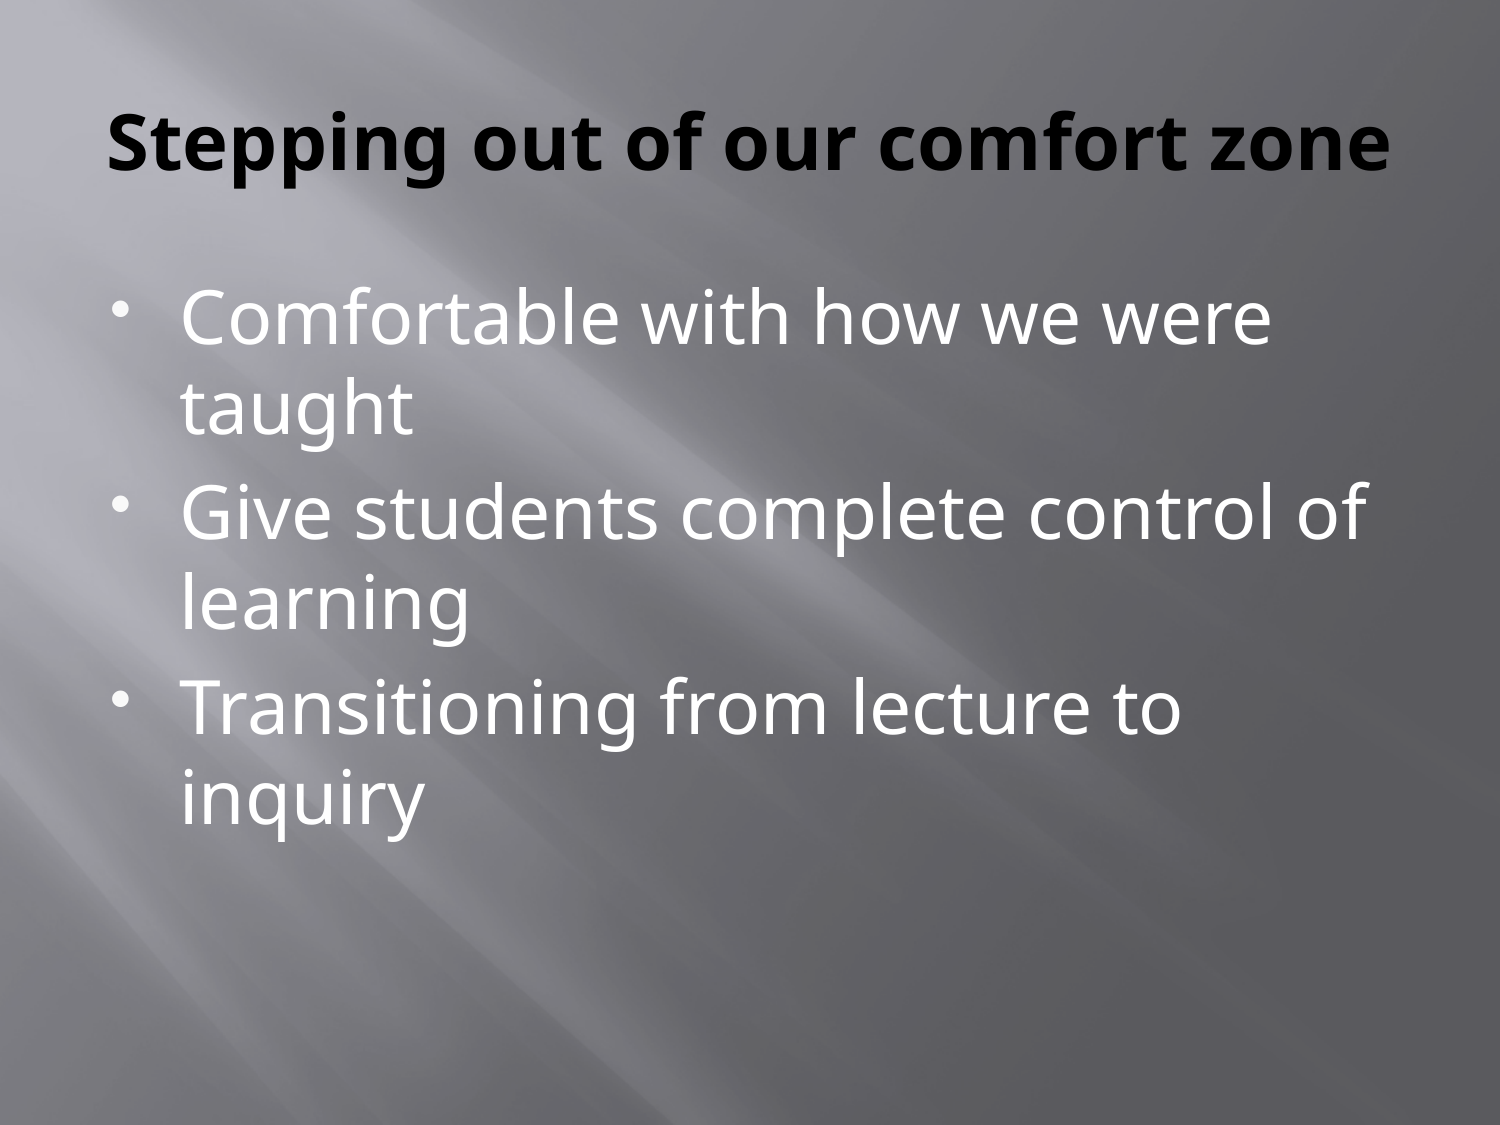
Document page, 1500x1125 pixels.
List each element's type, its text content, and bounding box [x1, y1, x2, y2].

title Stepping out of our comfort zone [75, 45, 1425, 233]
list Comfortable with how we were taught Give students complete control of learning Transitioning from lecture to inquiry [75, 262, 1425, 1035]
